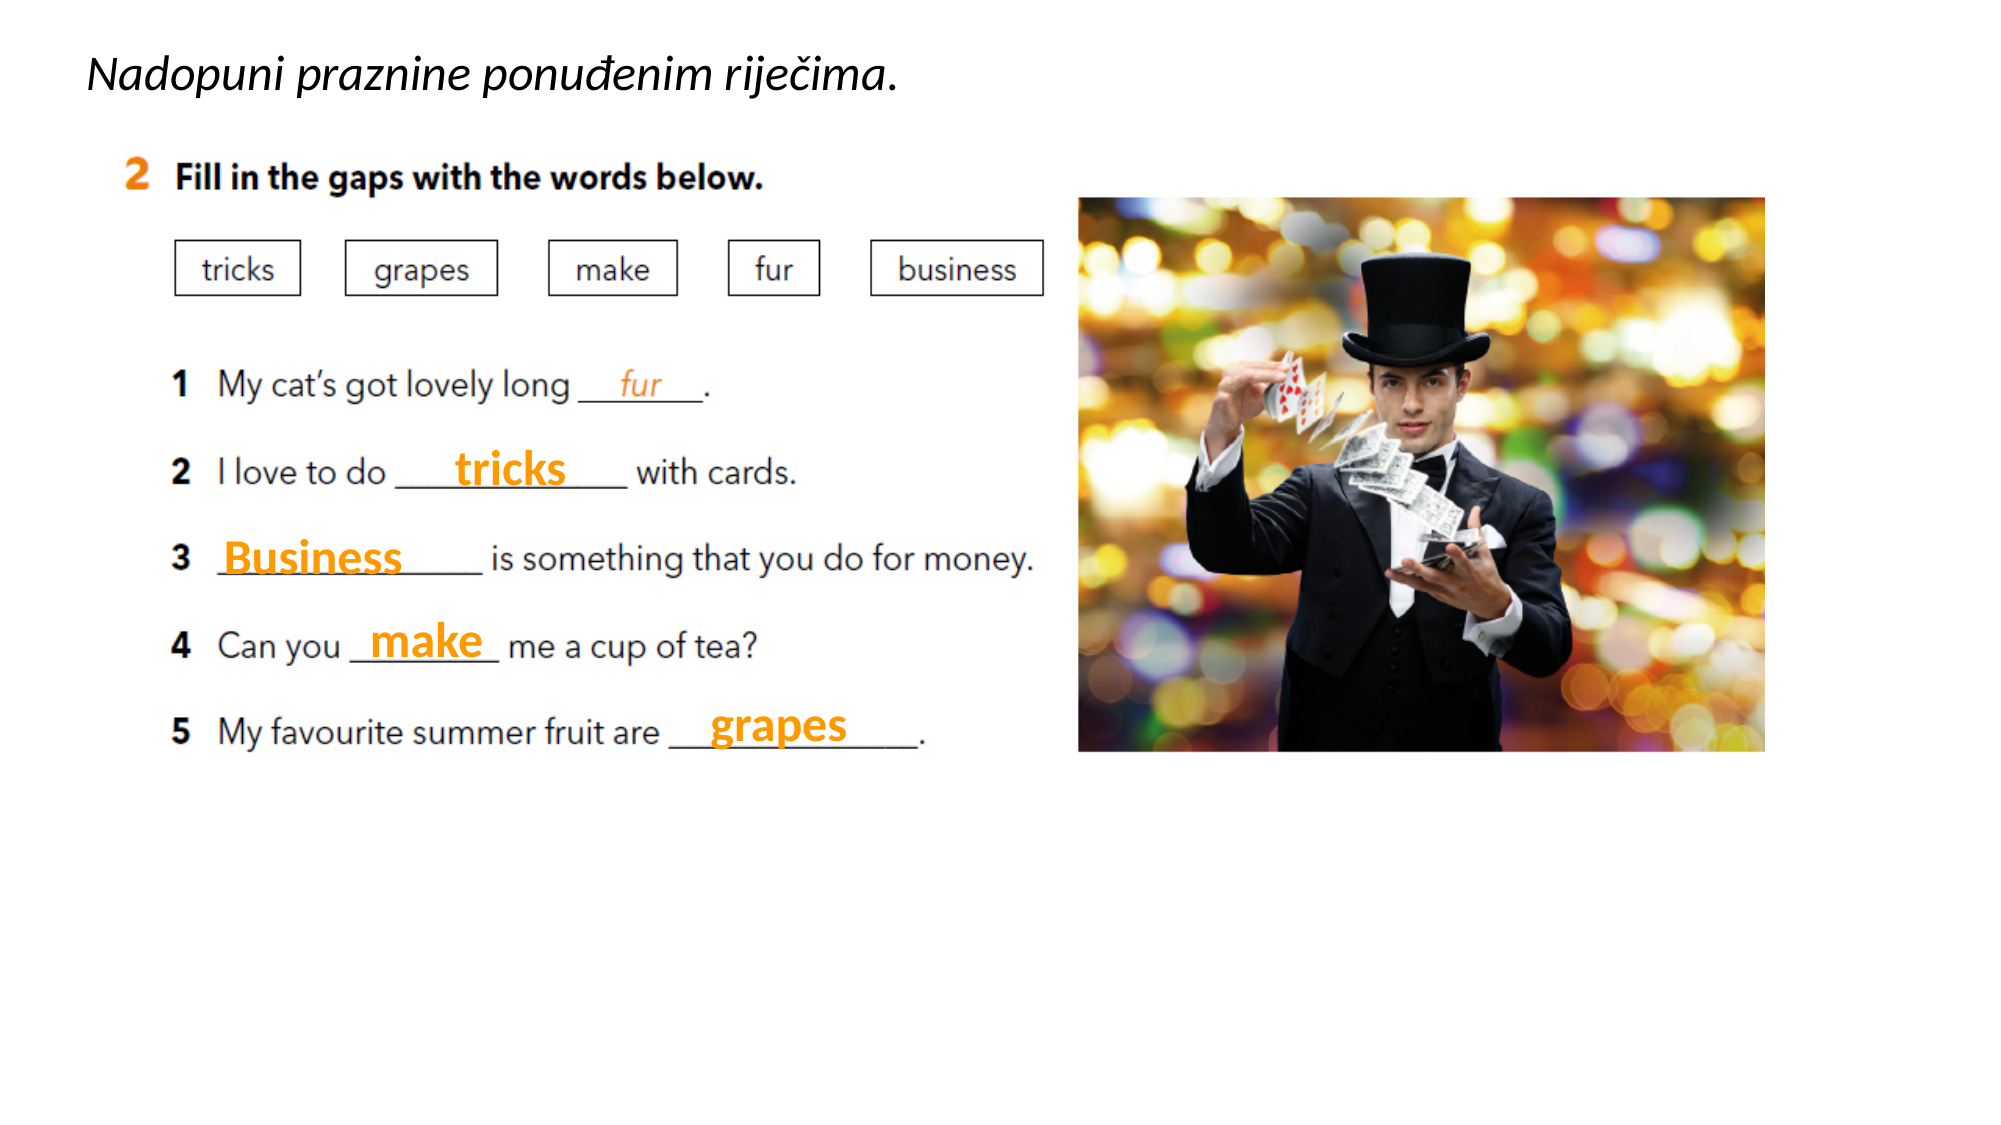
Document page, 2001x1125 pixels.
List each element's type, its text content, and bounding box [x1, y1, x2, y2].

text_box Nadopuni praznine ponuđenim riječima. [71, 33, 1796, 109]
picture [95, 135, 1765, 760]
